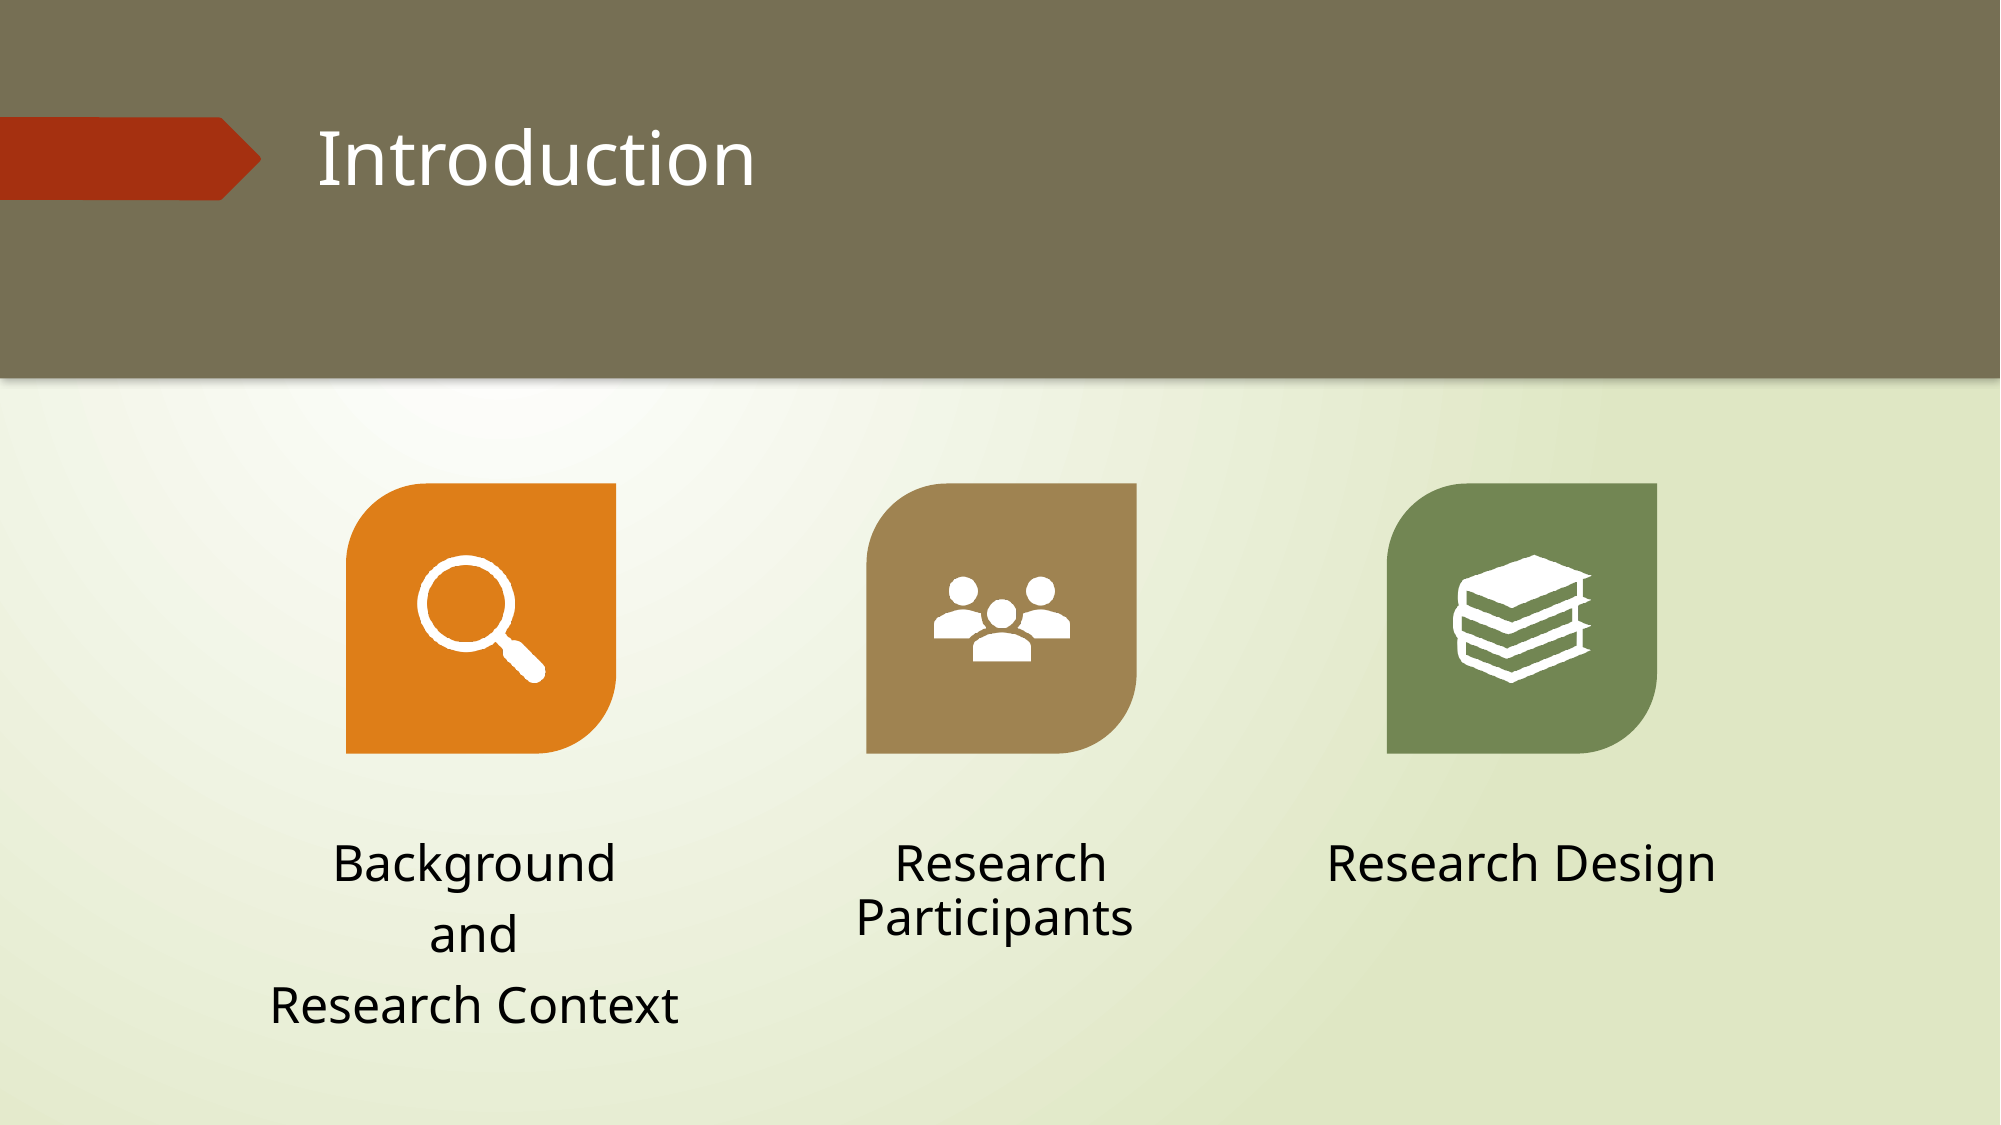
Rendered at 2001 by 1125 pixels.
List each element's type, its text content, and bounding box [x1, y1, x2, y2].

text_box [0, 0, 2000, 379]
text_box [0, 390, 2000, 1125]
text_box [0, 117, 262, 201]
title Introduction [302, 102, 1842, 313]
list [85, 480, 1918, 1055]
